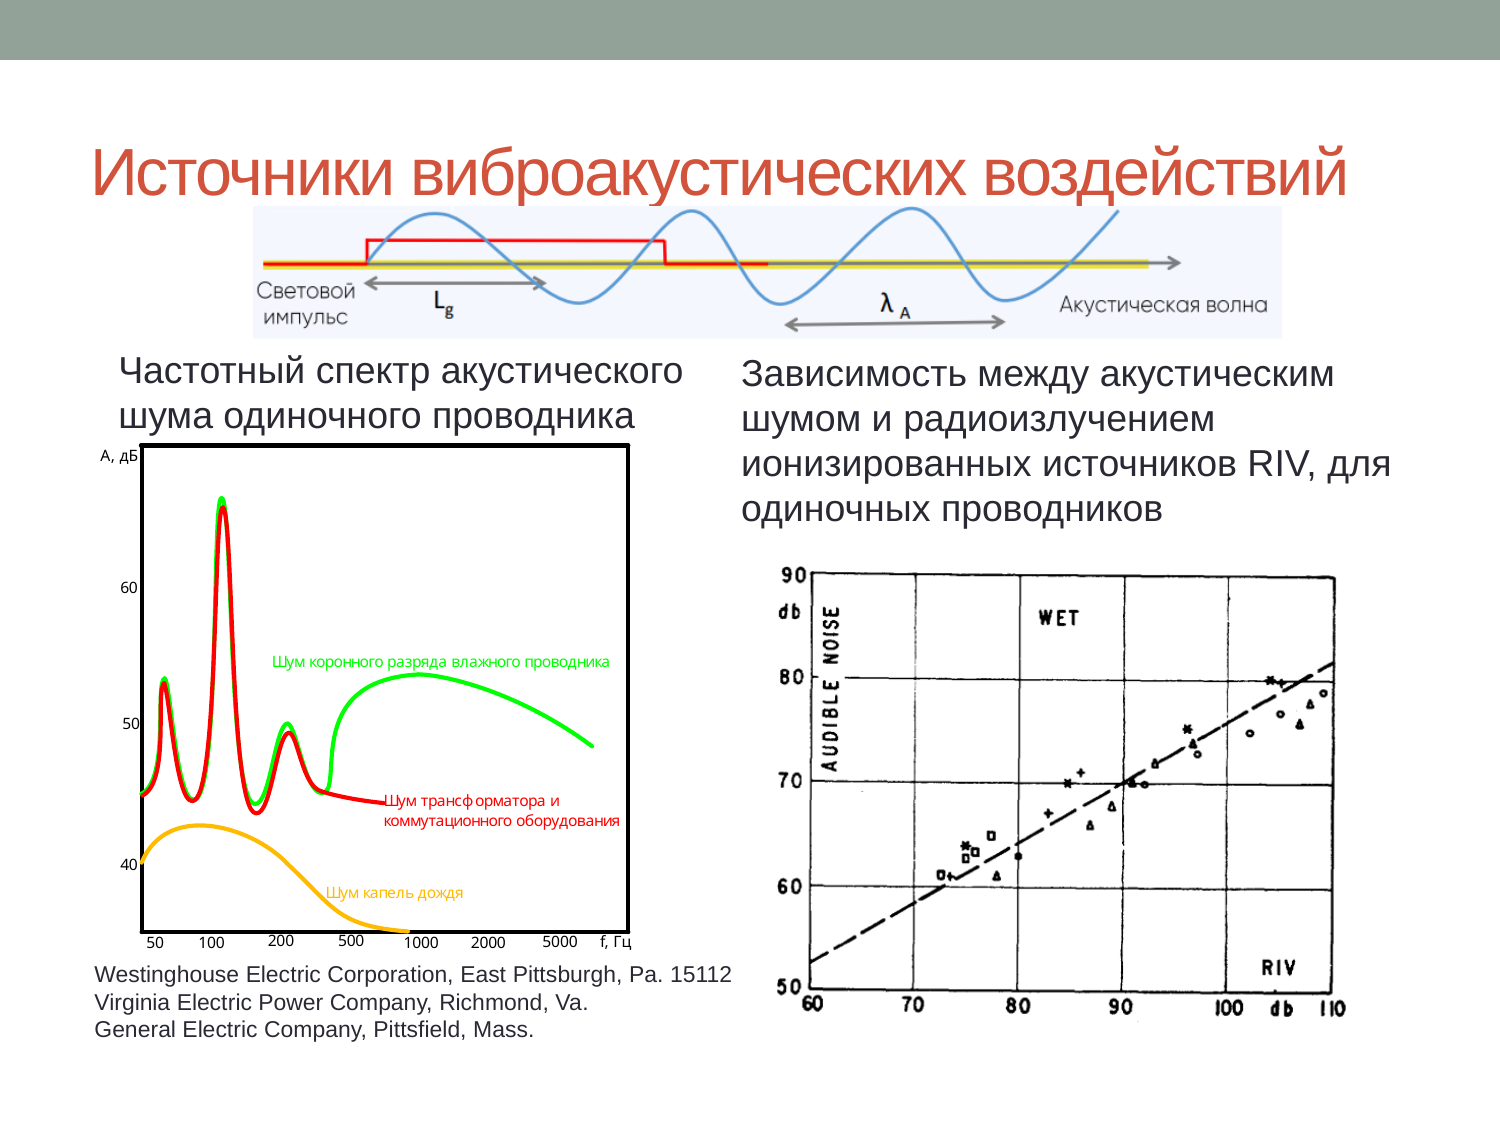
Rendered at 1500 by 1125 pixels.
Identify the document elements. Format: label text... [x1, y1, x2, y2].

text_box Зависимость между акустическим шумом и радиоизлучением ионизированных источников RIV, для одиночных проводников [726, 341, 1459, 536]
text_box Частотный спектр акустического шума одиночного проводника [103, 339, 703, 444]
picture [100, 443, 633, 953]
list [253, 206, 1282, 342]
picture [773, 562, 1351, 1024]
text_box Westinghouse Electric Corporation, East Pittsburgh, Pa. 15112 Virginia Electric Power Company, Richmond, Va. General Electric Company, Pittsfield, Mass. [79, 952, 748, 1050]
title Источники виброакустических воздействий [75, 87, 1425, 250]
